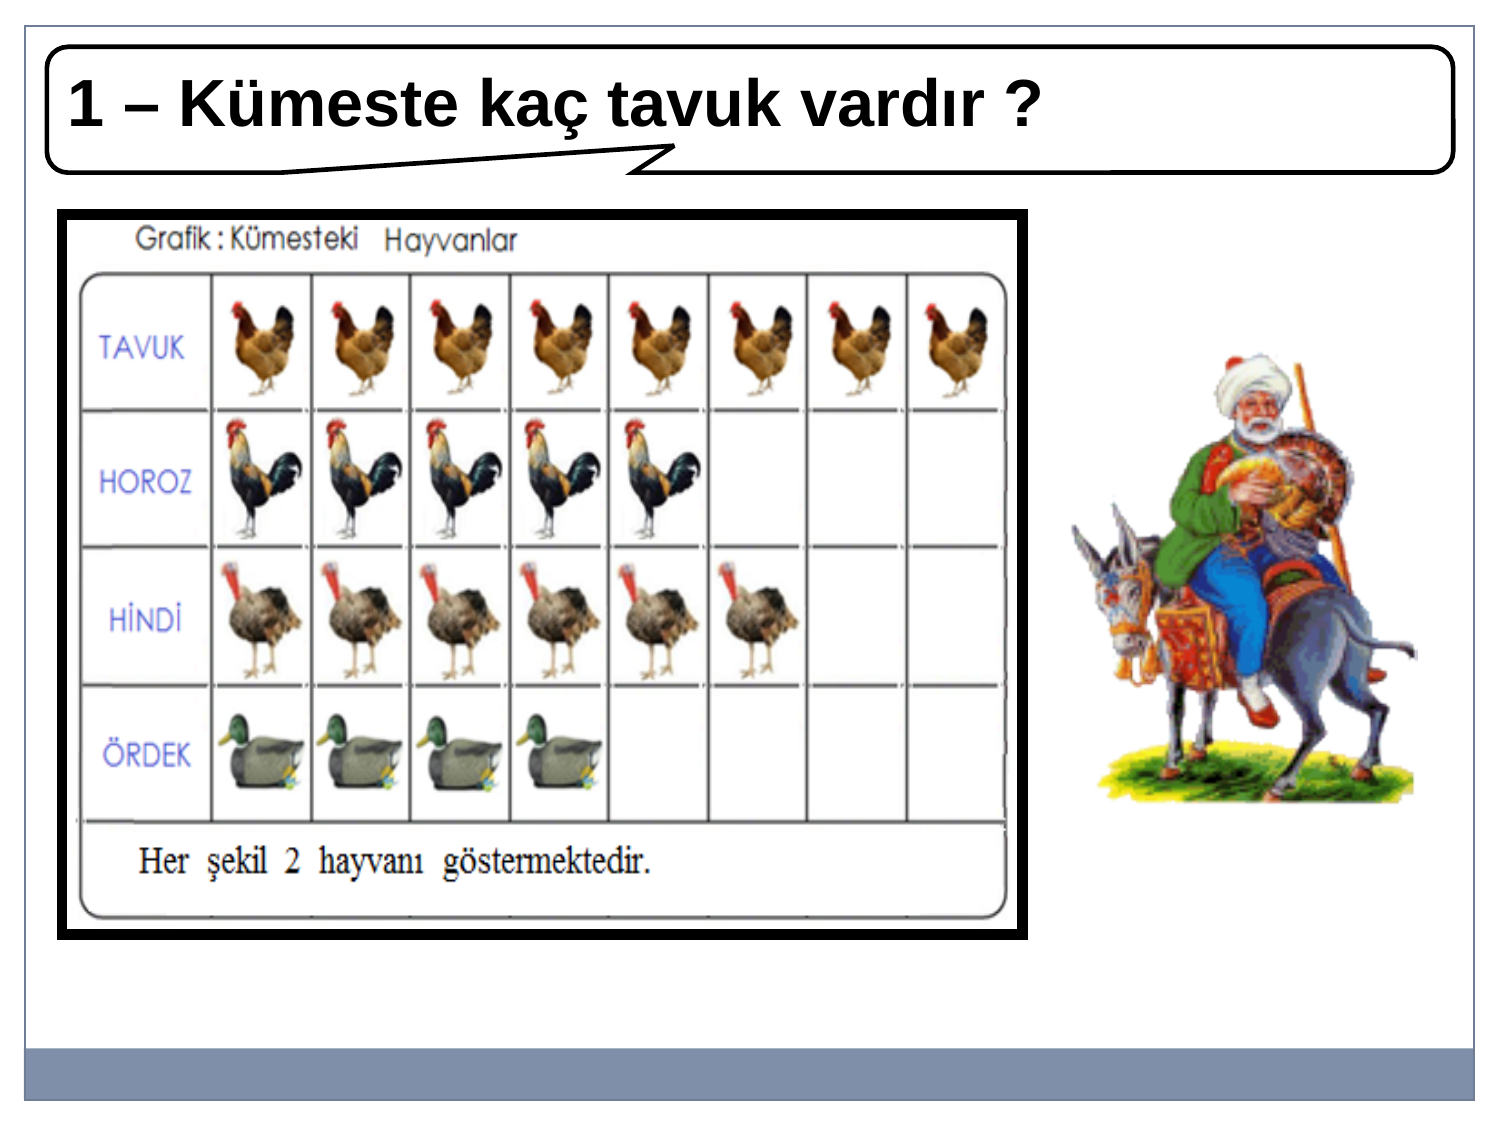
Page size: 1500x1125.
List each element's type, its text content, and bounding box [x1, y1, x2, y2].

picture [67, 219, 1017, 929]
picture [1068, 320, 1418, 811]
text_box 1 – Kümeste kaç tavuk vardır ? [46, 46, 1454, 173]
